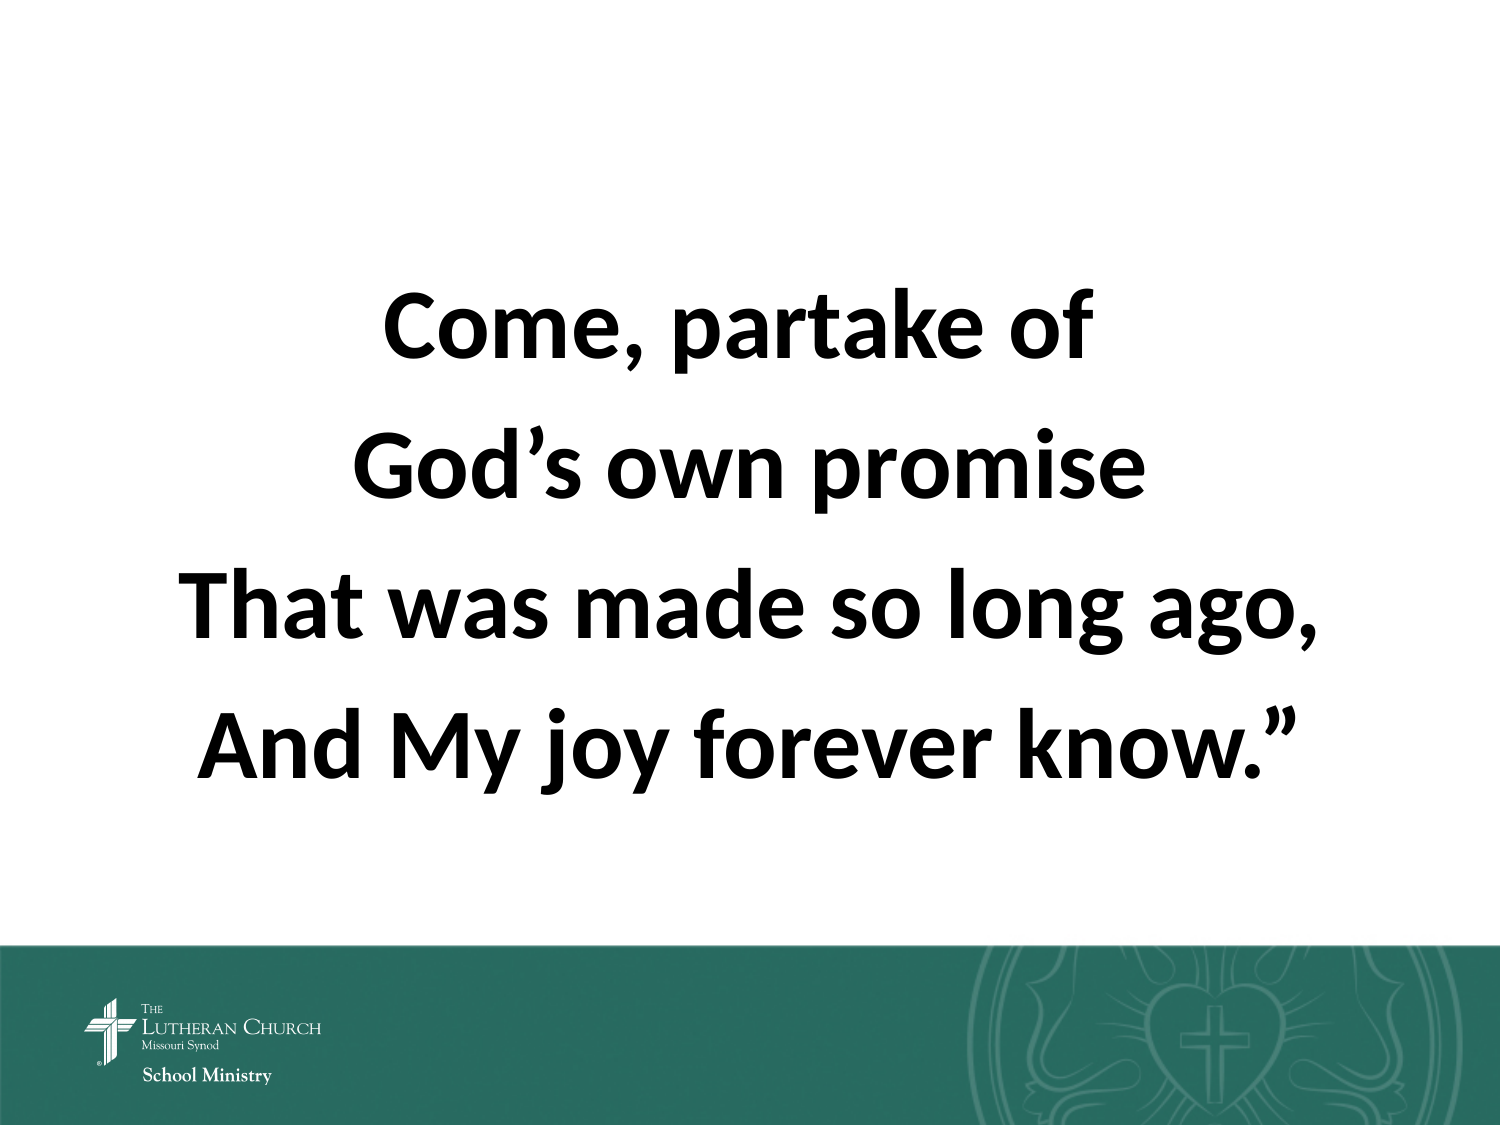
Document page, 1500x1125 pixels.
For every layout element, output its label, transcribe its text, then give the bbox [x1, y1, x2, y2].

list Come, partake of God’s own promise That was made so long ago, And My joy forever know.” [73, 111, 1428, 975]
picture [0, 0, 1500, 1125]
